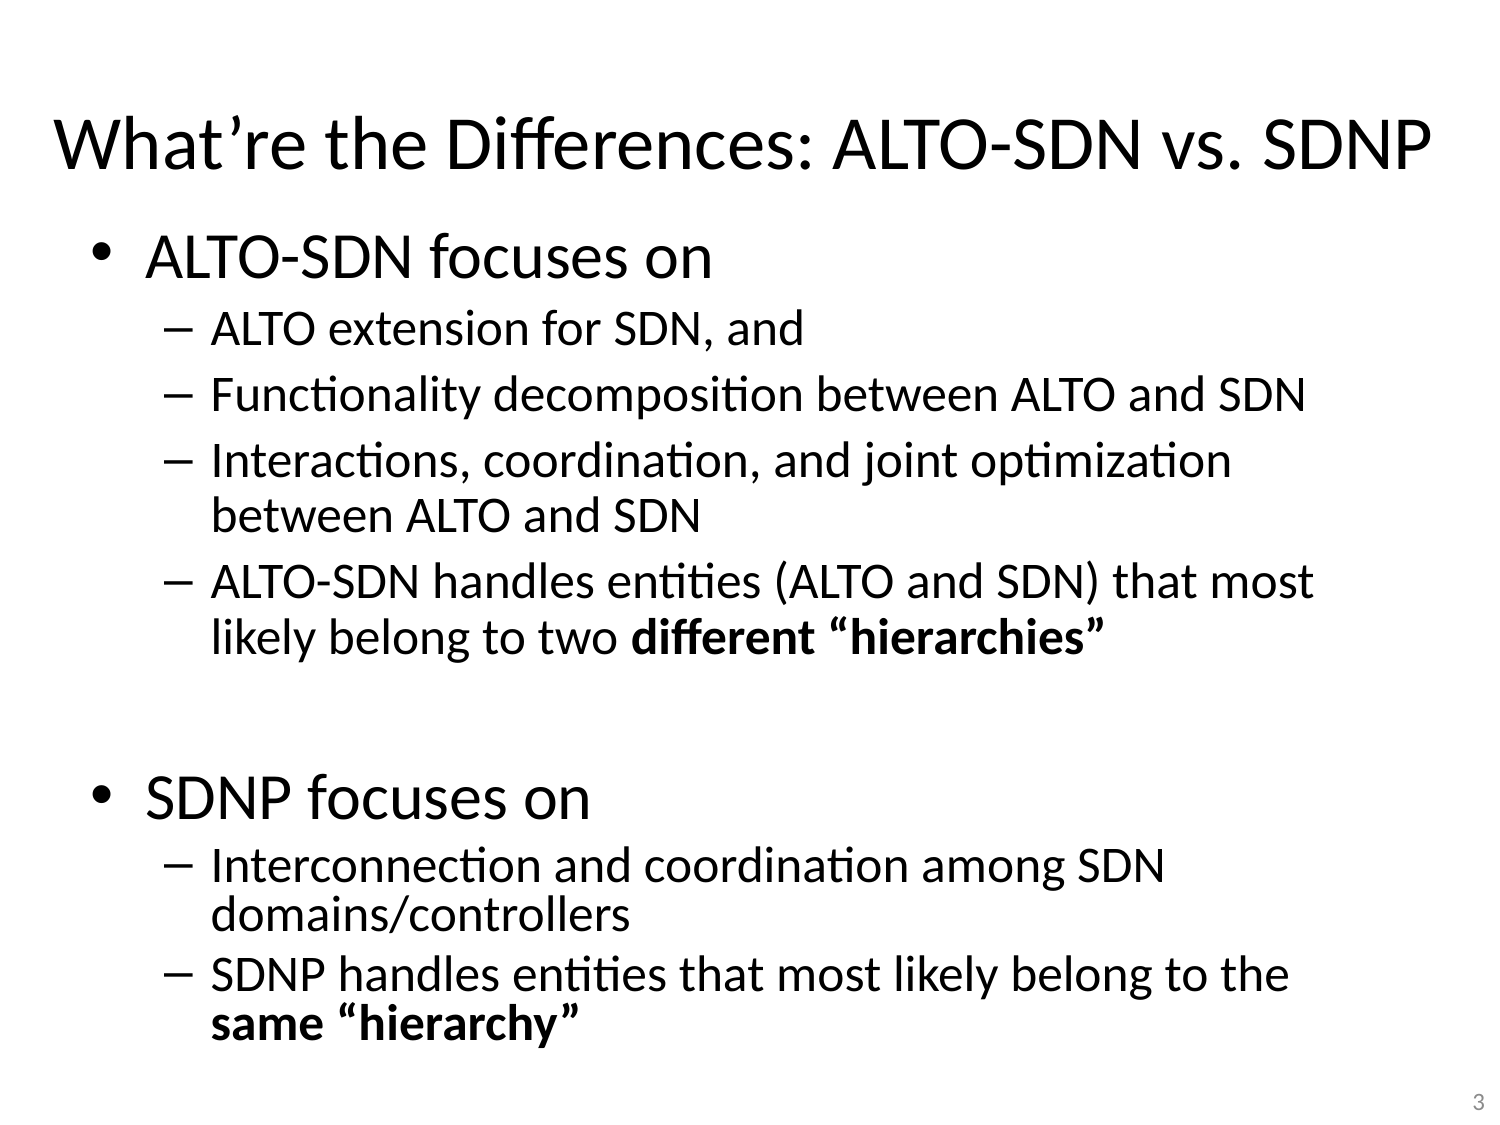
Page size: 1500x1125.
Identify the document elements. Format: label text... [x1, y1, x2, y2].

list ALTO-SDN focuses on ALTO extension for SDN, and Functionality decomposition between ALTO and SDN Interactions, coordination, and joint optimization between ALTO and SDN ALTO-SDN handles entities (ALTO and SDN) that most likely belong to two different “hierarchies” SDNP focuses on Interconnection and coordination among SDN domains/controllers SDNP handles entities that most likely belong to the same “hierarchy” [75, 219, 1425, 1059]
title What’re the Differences: ALTO-SDN vs. SDNP [29, 45, 1459, 233]
slide_number 3 [1187, 1074, 1500, 1125]
